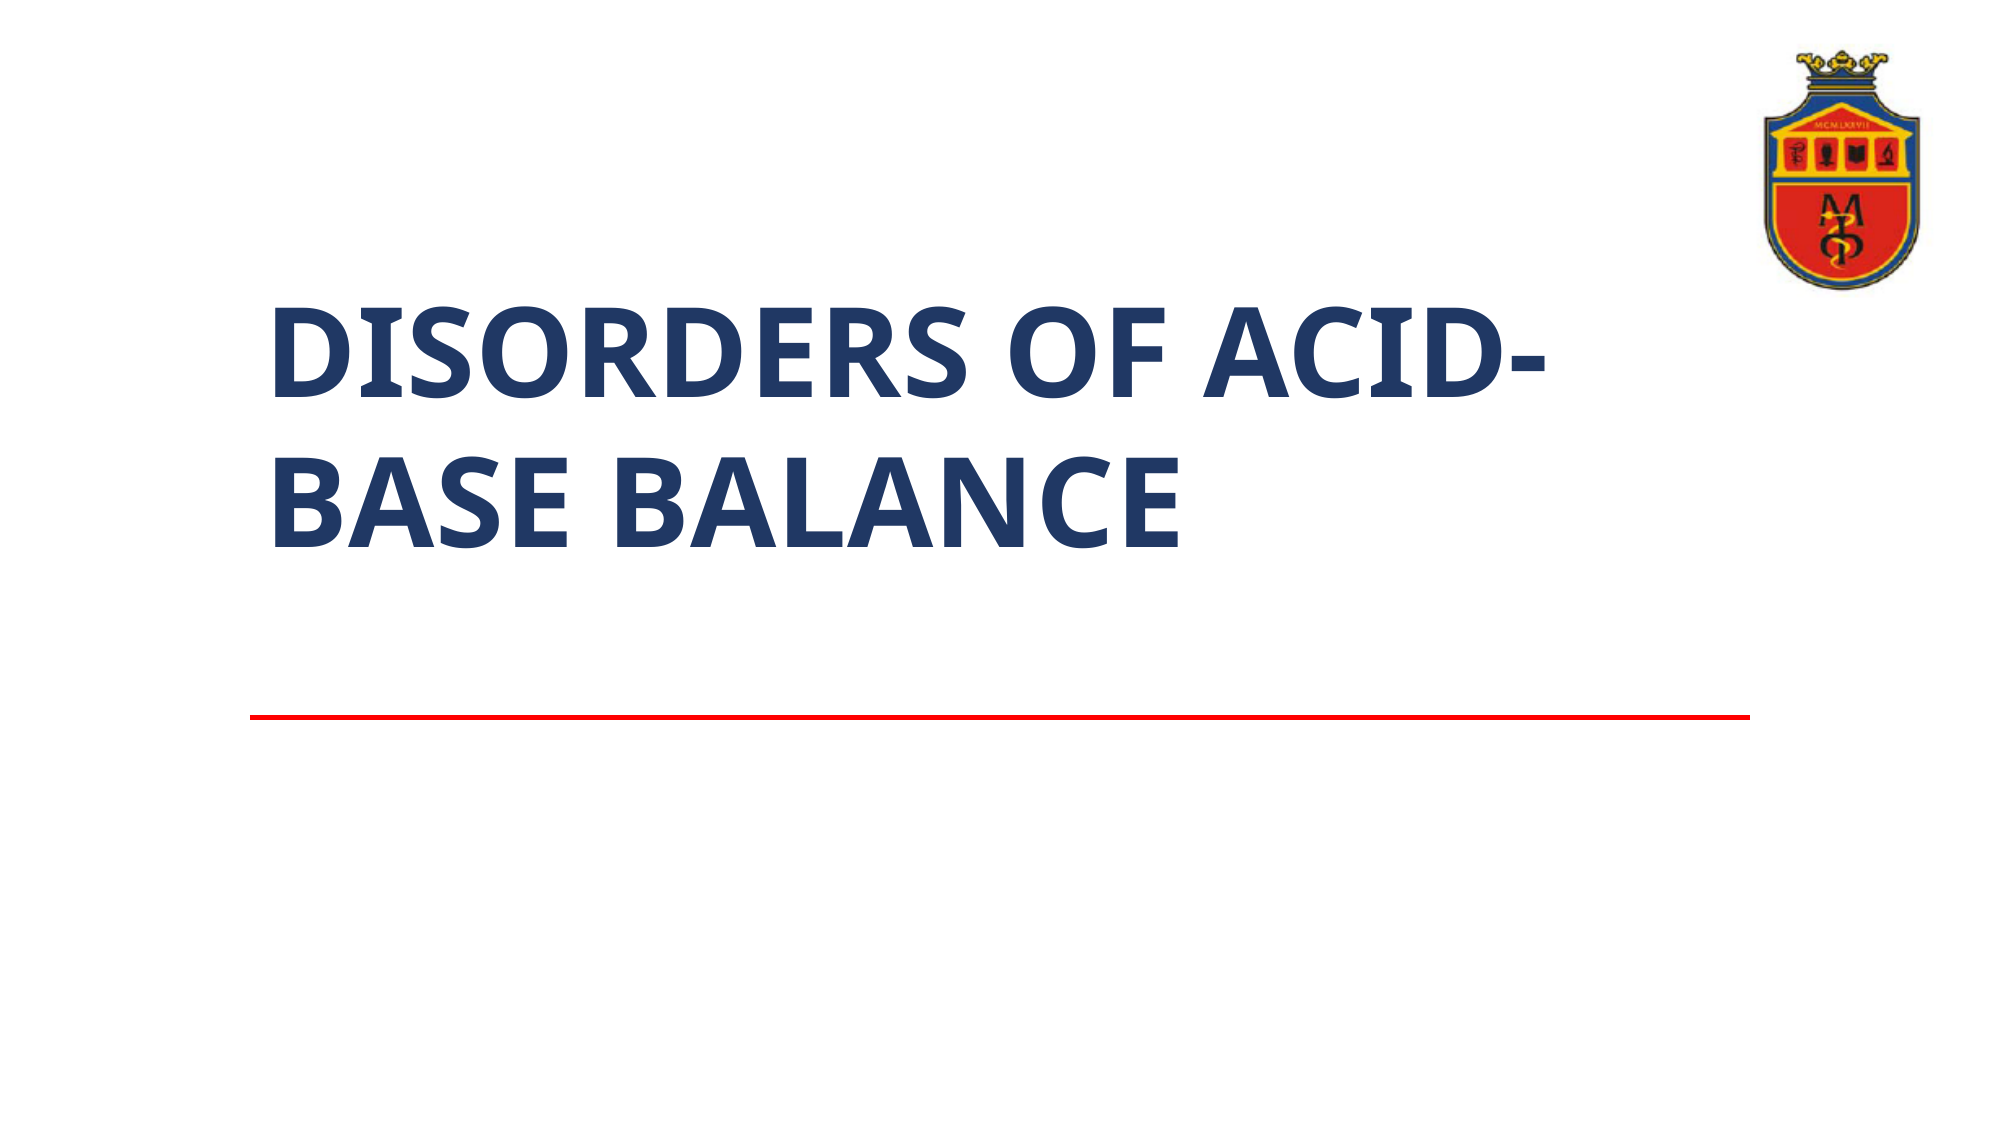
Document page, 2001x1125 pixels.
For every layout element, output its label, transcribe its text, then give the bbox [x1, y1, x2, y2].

title DISORDERS OF ACID-BASE BALANCE [249, 265, 1750, 657]
picture [1660, 15, 2000, 353]
